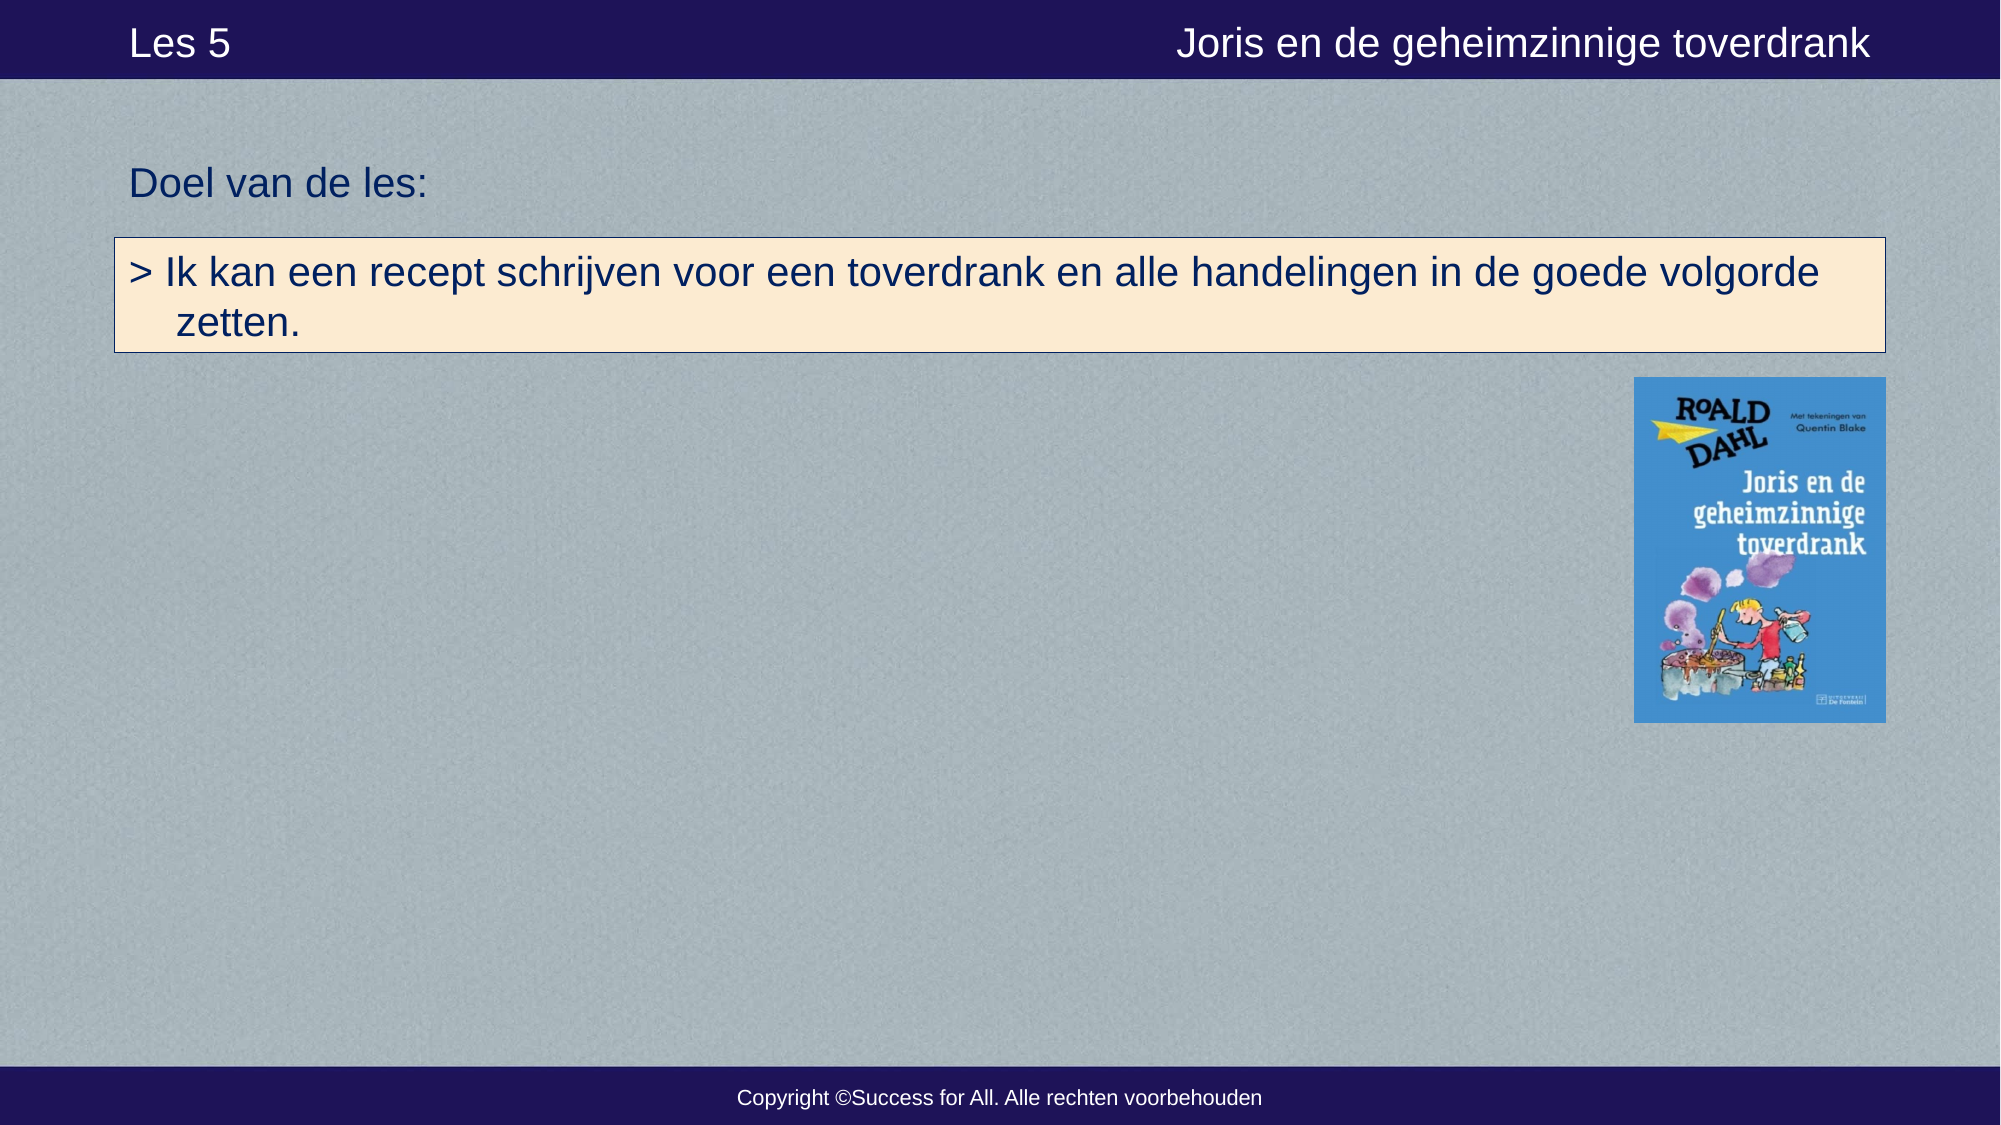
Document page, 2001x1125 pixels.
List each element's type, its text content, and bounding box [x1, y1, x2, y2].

text_box Doel van de les: [113, 148, 1635, 214]
text_box Joris en de geheimzinnige toverdrank [999, 8, 1886, 73]
text_box Copyright ©Success for All. Alle rechten voorbehouden [0, 1076, 2000, 1125]
text_box Les 5 [114, 8, 354, 73]
text_box > Ik kan een recept schrijven voor een toverdrank en alle handelingen in de goede volgorde zetten. [114, 237, 1886, 353]
picture [0, 0, 2001, 1125]
